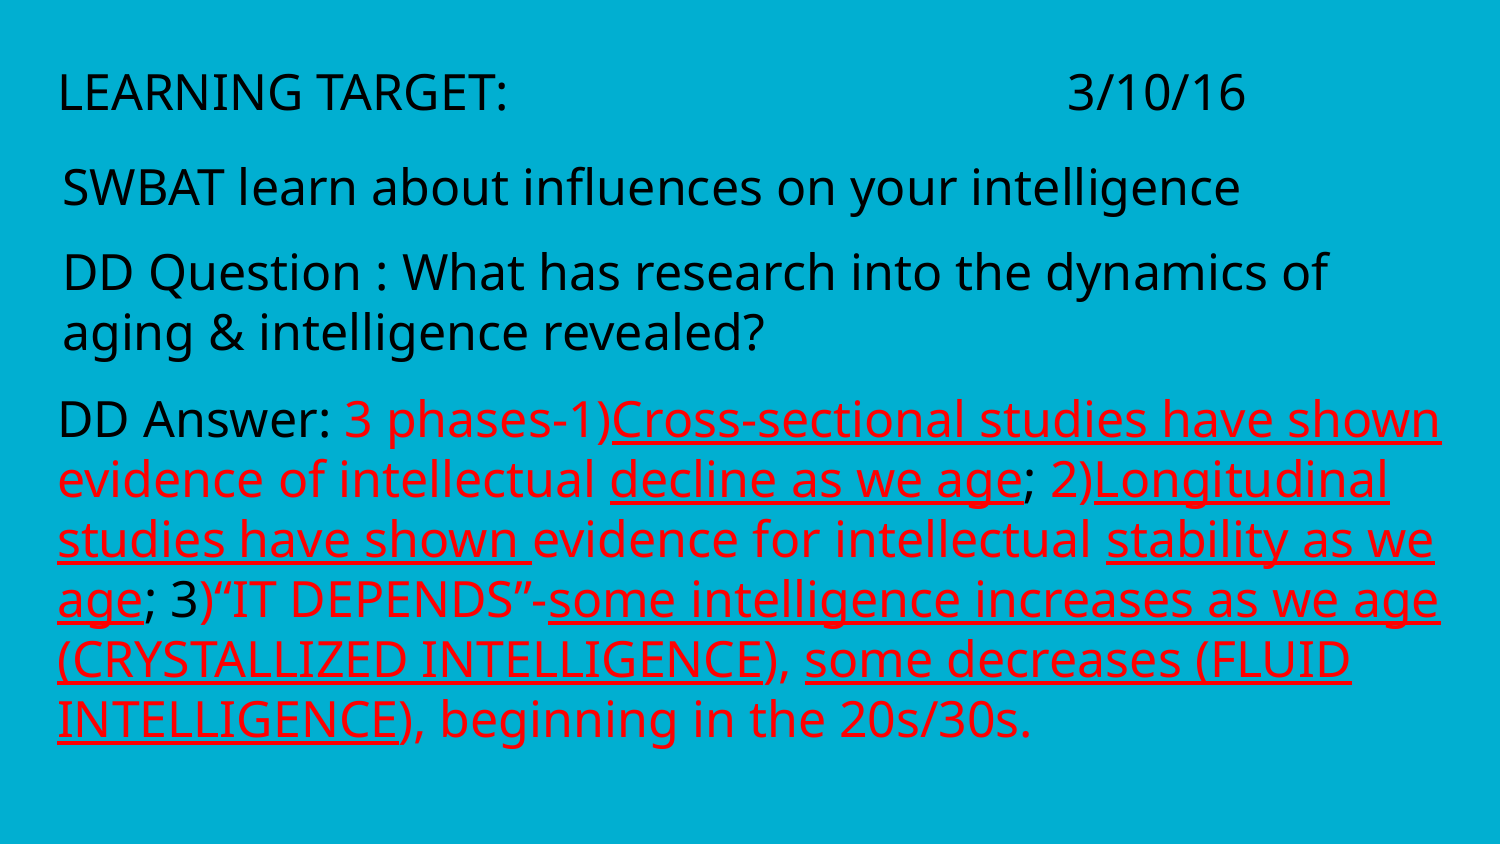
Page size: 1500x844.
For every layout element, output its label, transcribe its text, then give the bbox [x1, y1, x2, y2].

text_box DD Answer: 3 phases-1)Cross-sectional studies have shown evidence of intellectual decline as we age; 2)Longitudinal studies have shown evidence for intellectual stability as we age; 3)“IT DEPENDS”-some intelligence increases as we age (CRYSTALLIZED INTELLIGENCE), some decreases (FLUID INTELLIGENCE), beginning in the 20s/30s. [42, 372, 1500, 597]
text_box DD Question : What has research into the dynamics of aging & intelligence revealed? [47, 225, 1400, 372]
text_box LEARNING TARGET: 3/10/16 [42, 45, 1372, 157]
text_box SWBAT learn about influences on your intelligence [47, 140, 1372, 225]
